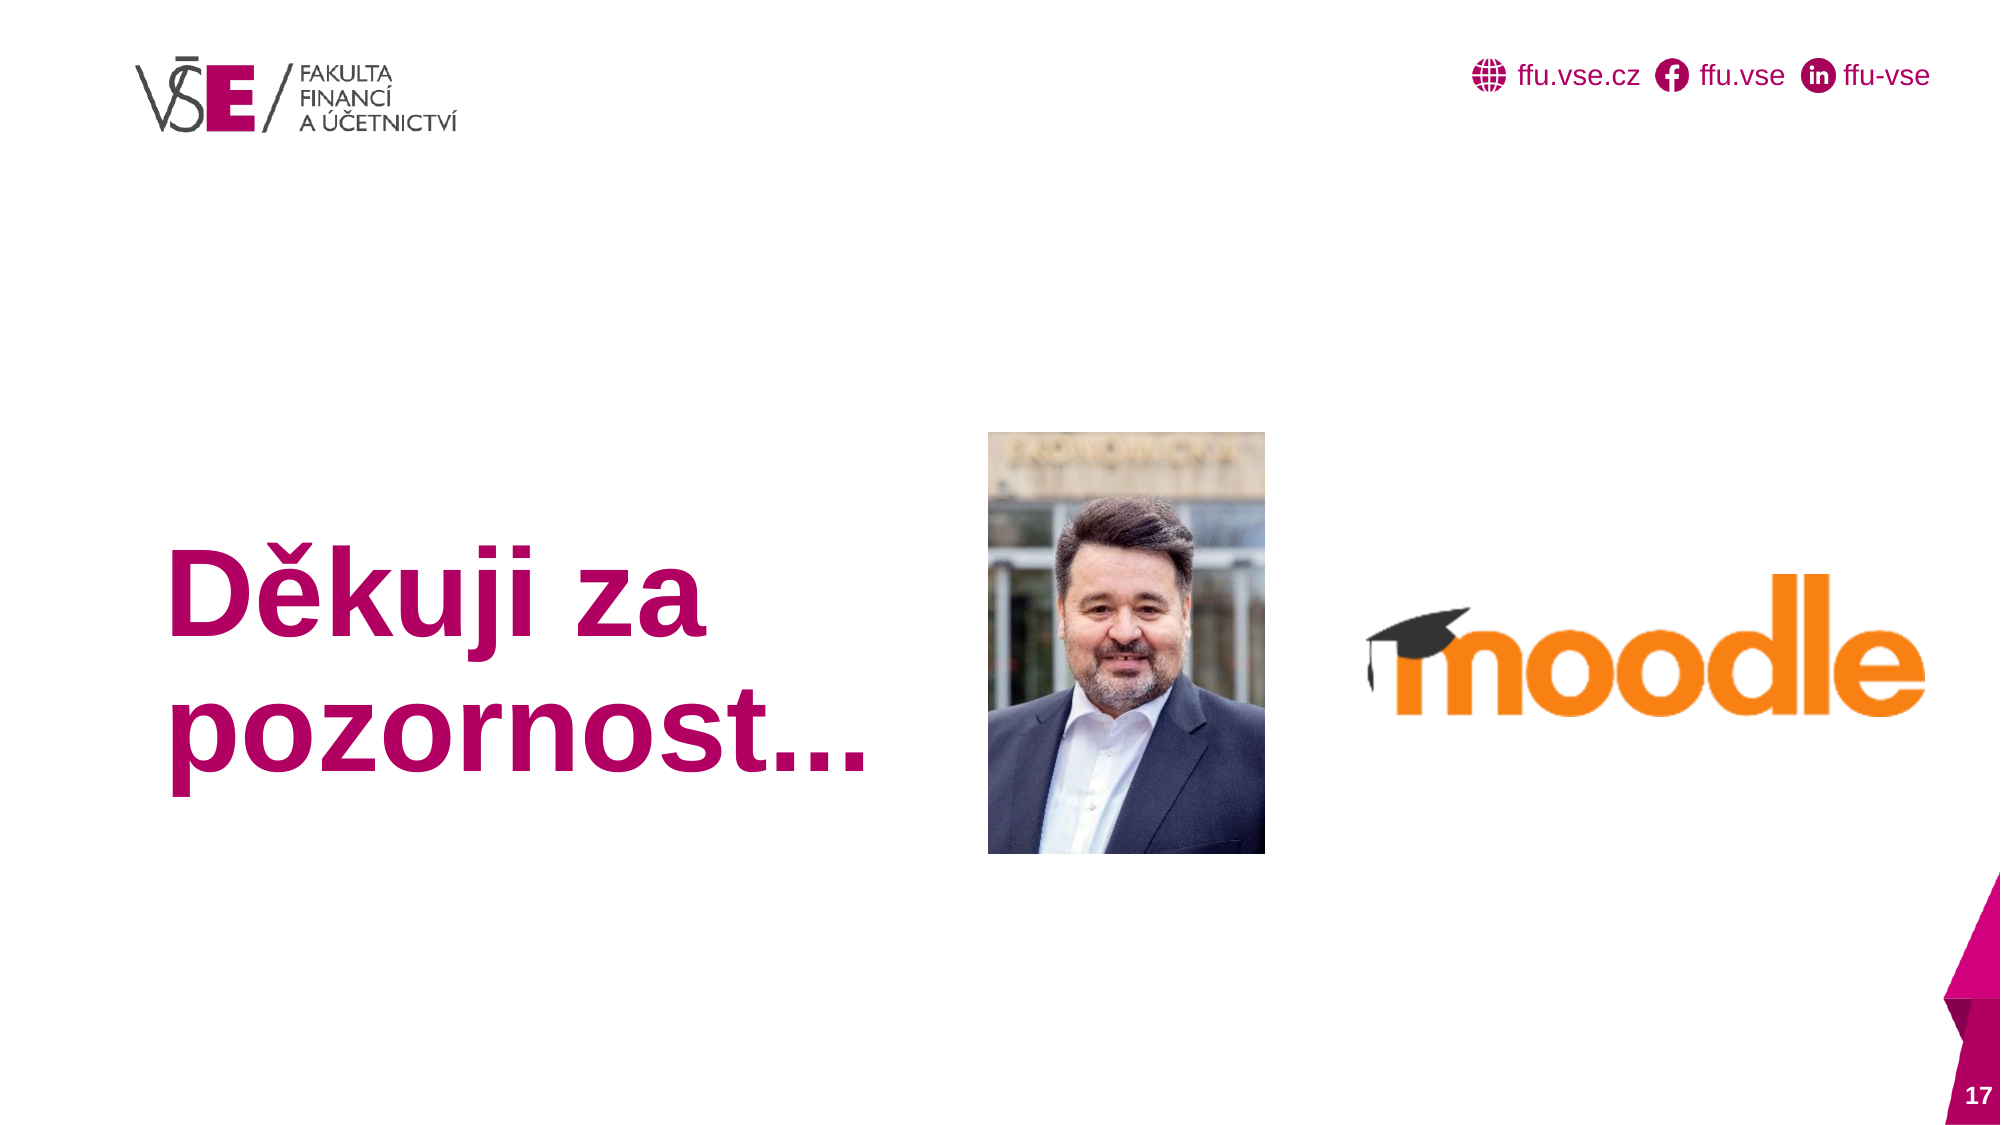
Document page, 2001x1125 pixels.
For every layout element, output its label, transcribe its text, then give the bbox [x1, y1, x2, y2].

title Děkuji za pozornost... [149, 521, 988, 829]
picture [0, 0, 2000, 1125]
